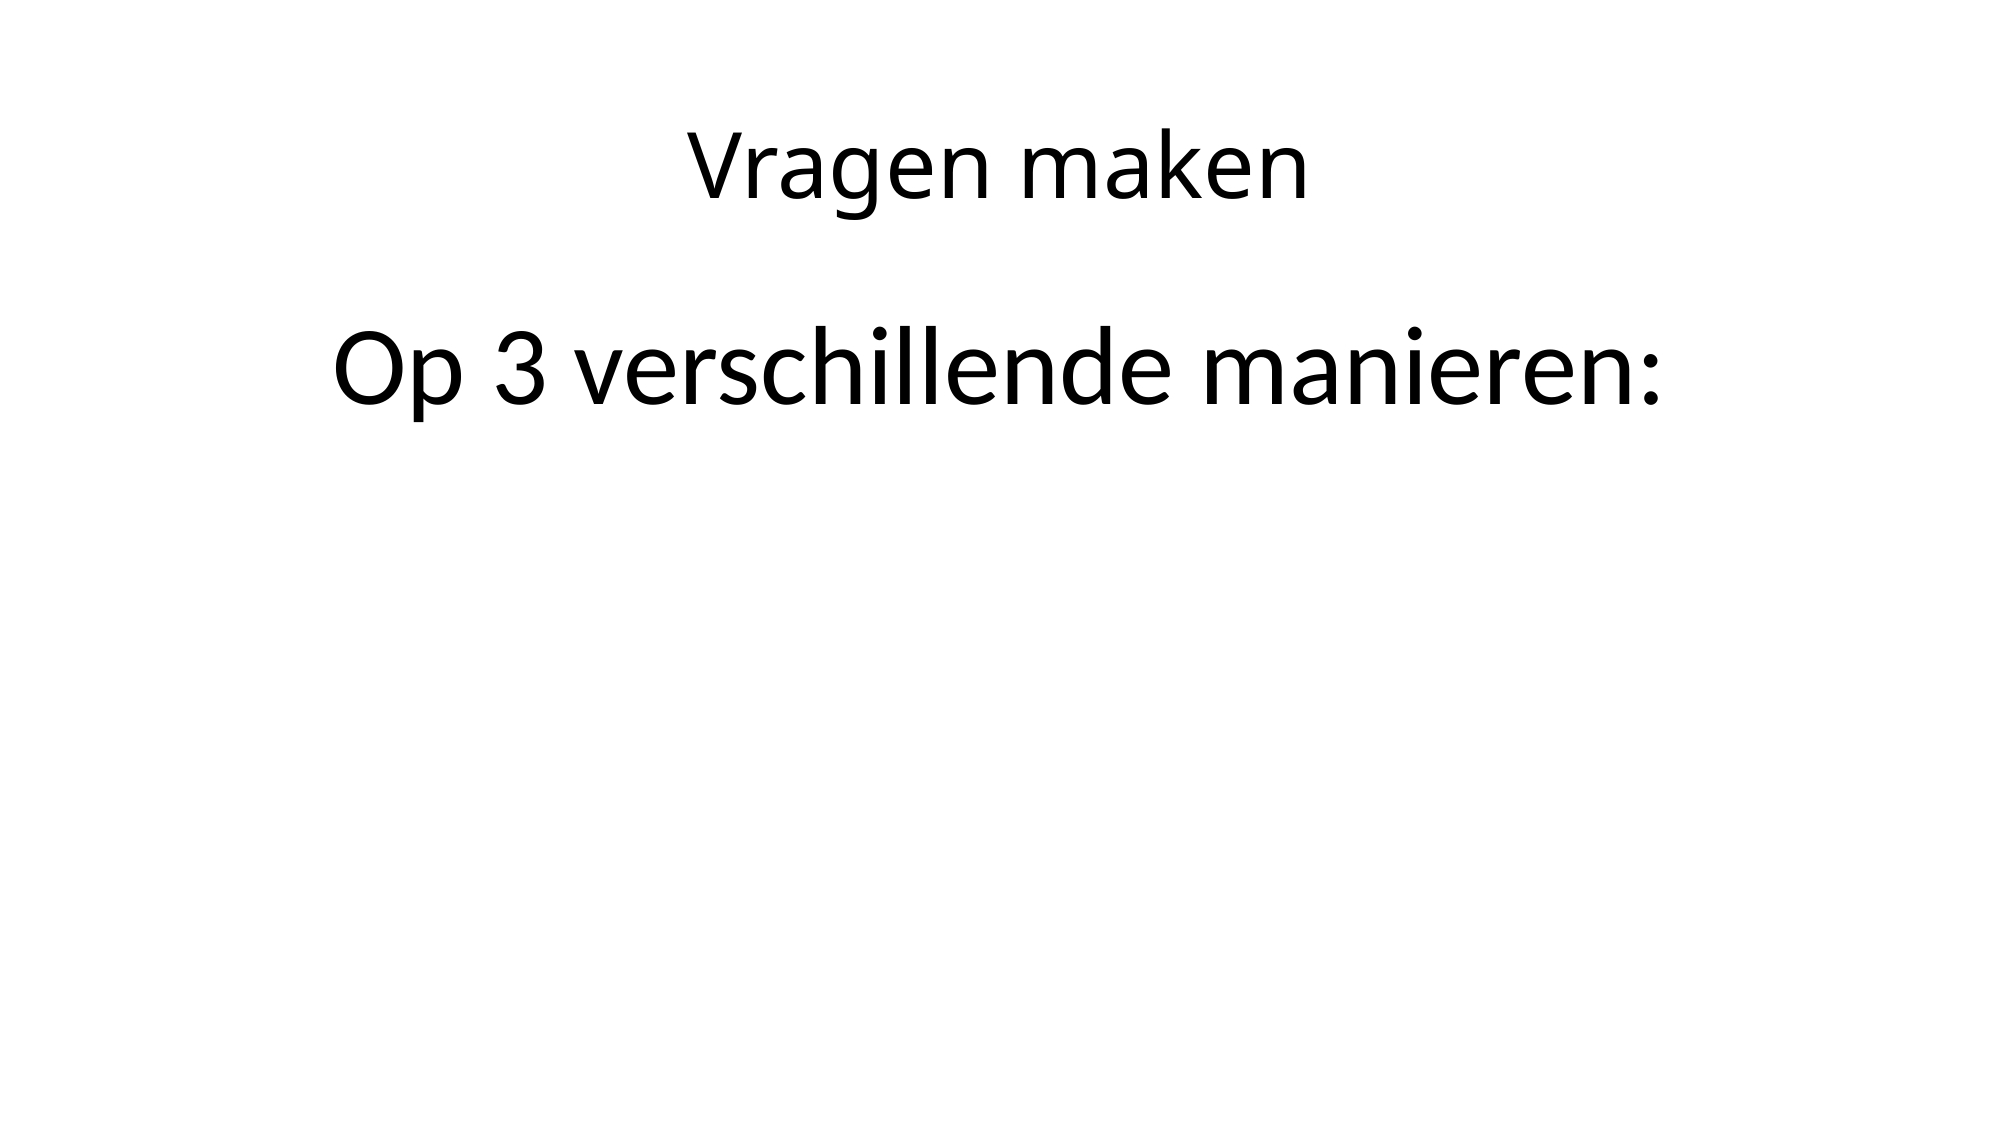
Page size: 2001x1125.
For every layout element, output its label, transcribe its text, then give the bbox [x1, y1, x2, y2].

title Vragen maken [137, 59, 1863, 278]
list Op 3 verschillende manieren: [137, 299, 1863, 1014]
